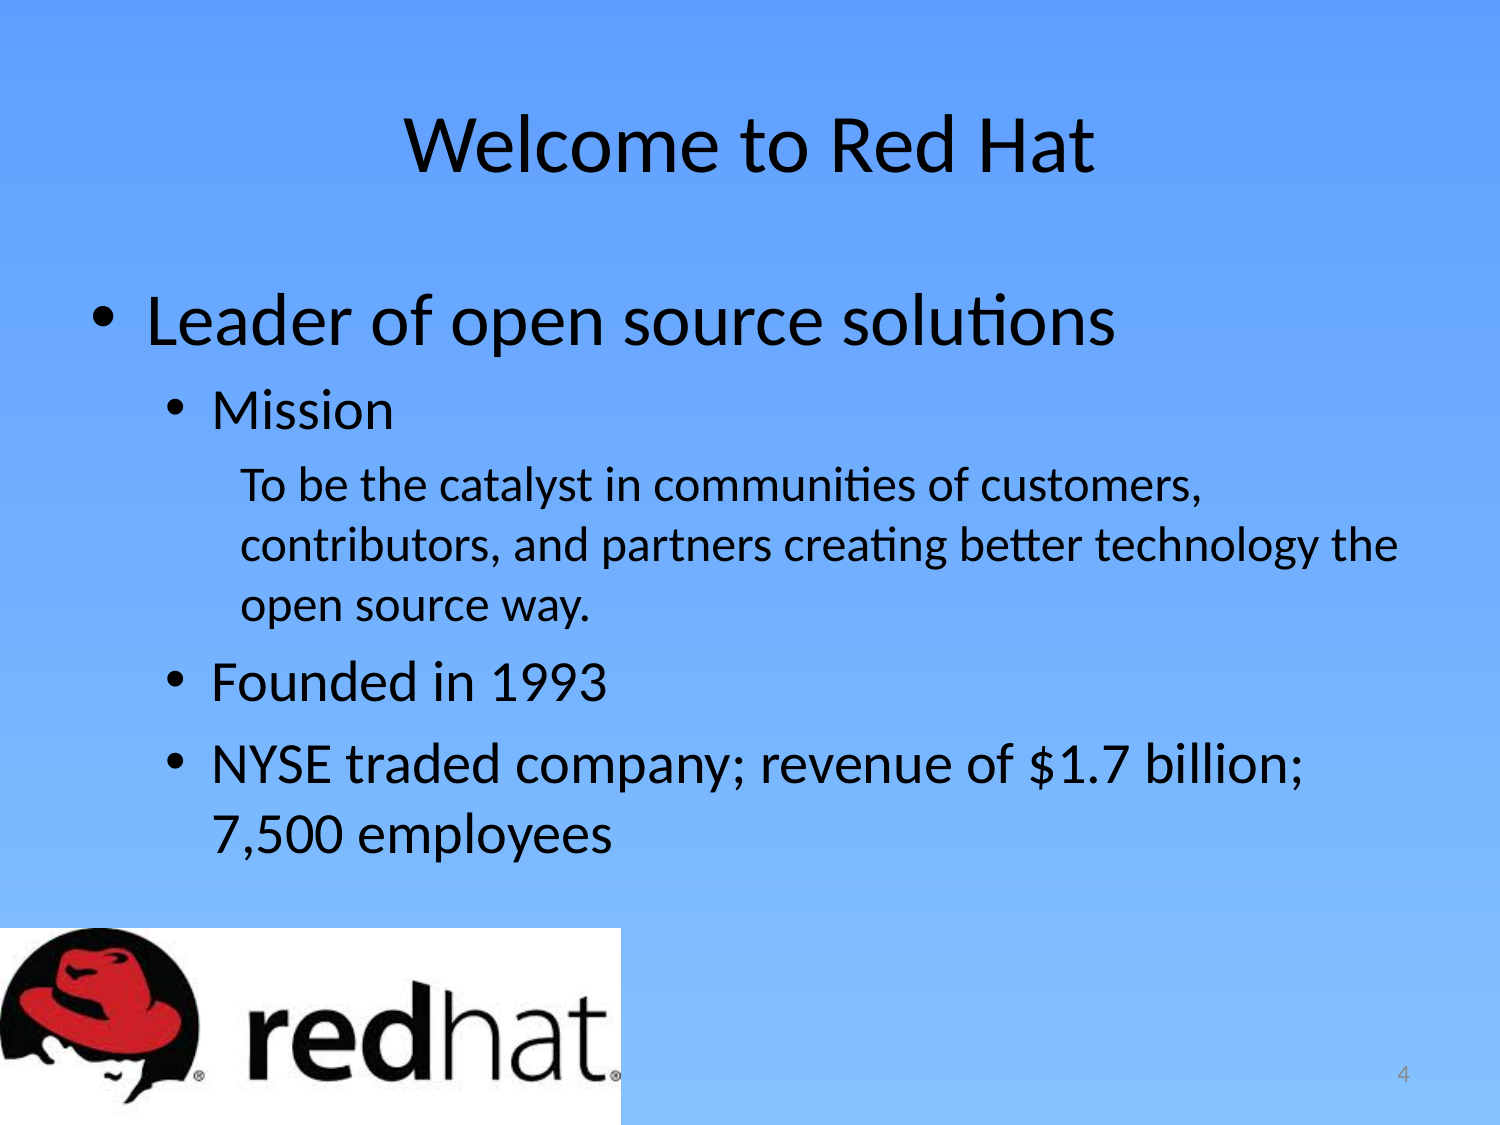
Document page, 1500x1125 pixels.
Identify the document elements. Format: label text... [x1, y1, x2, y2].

slide_number 4 [1074, 1042, 1425, 1103]
title Welcome to Red Hat [74, 44, 1426, 233]
picture [0, 928, 621, 1125]
list Leader of open source solutions Mission To be the catalyst in communities of customers, contributors, and partners creating better technology the open source way. Founded in 1993 NYSE traded company; revenue of $1.7 billion; 7,500 employees [74, 262, 1426, 1006]
